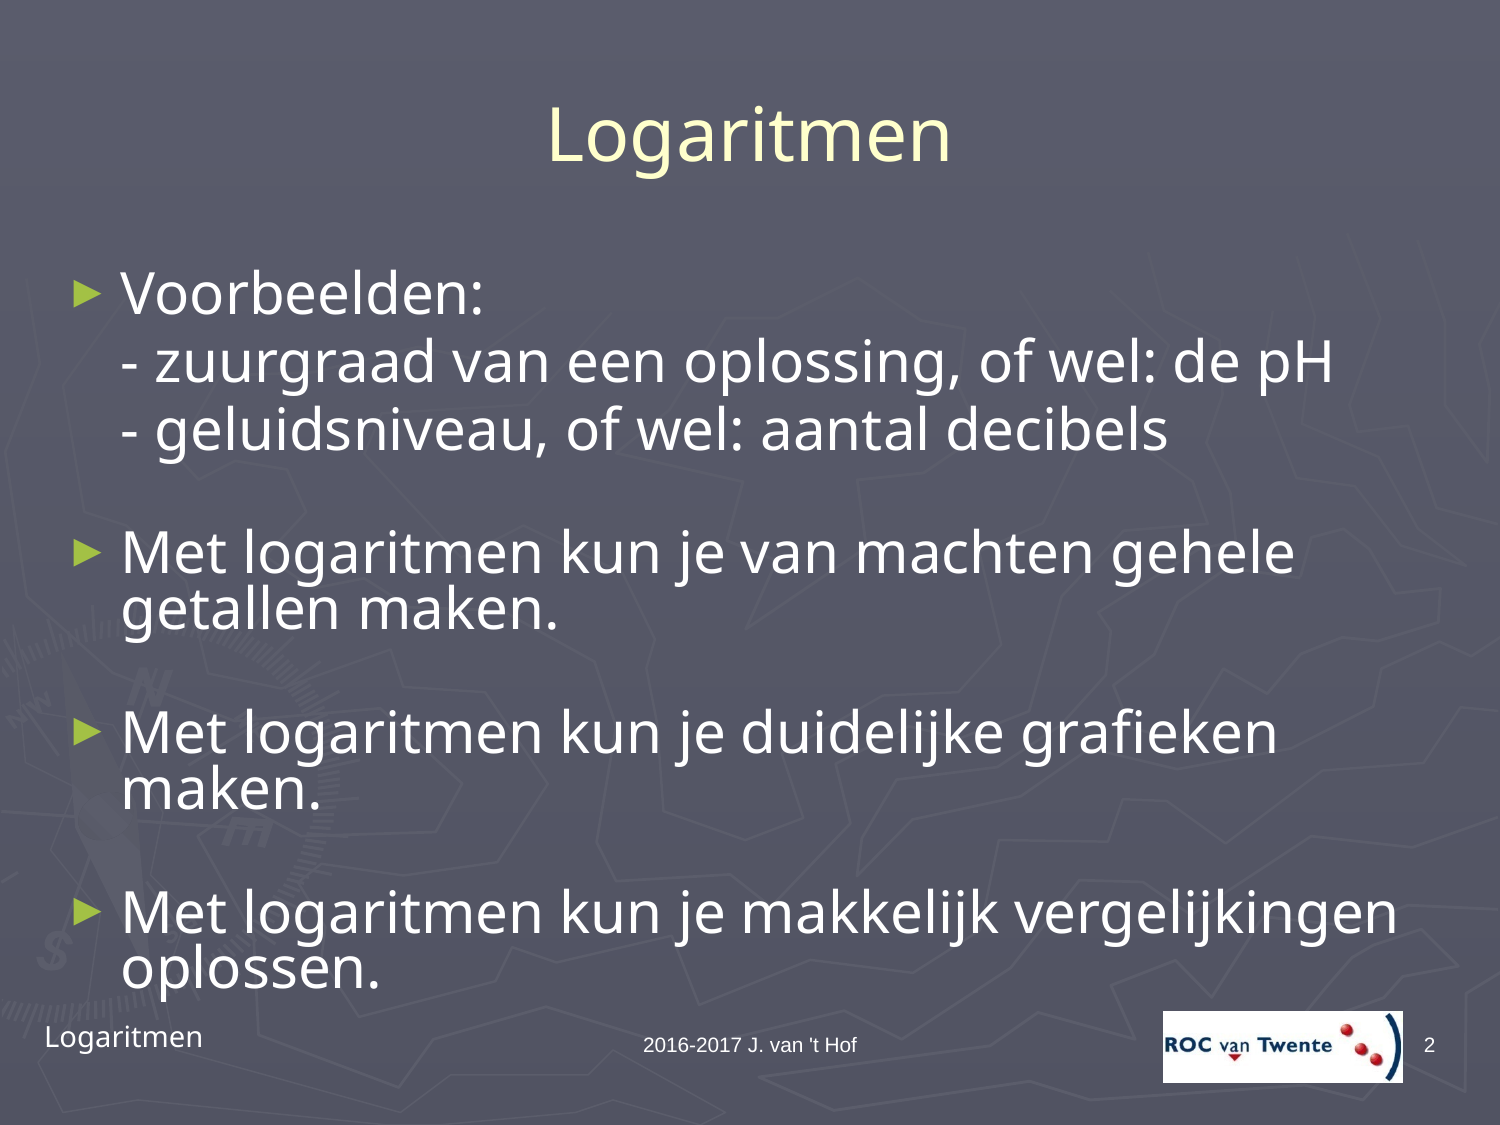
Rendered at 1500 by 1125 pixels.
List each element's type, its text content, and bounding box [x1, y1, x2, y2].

picture [1163, 1011, 1403, 1083]
title Logaritmen [49, 37, 1451, 226]
text_box Logaritmen [29, 1011, 467, 1062]
list Voorbeelden: - zuurgraad van een oplossing, of wel: de pH - geluidsniveau, of wel: aantal decibels Met logaritmen kun je van machten gehele getallen maken. Met logaritmen kun je duidelijke grafieken maken. Met logaritmen kun je makkelijk vergelijkingen oplossen. [49, 262, 1451, 1001]
slide_number 2 [1074, 1024, 1451, 1103]
footer 2016-2017 J. van 't Hof [512, 1024, 988, 1103]
